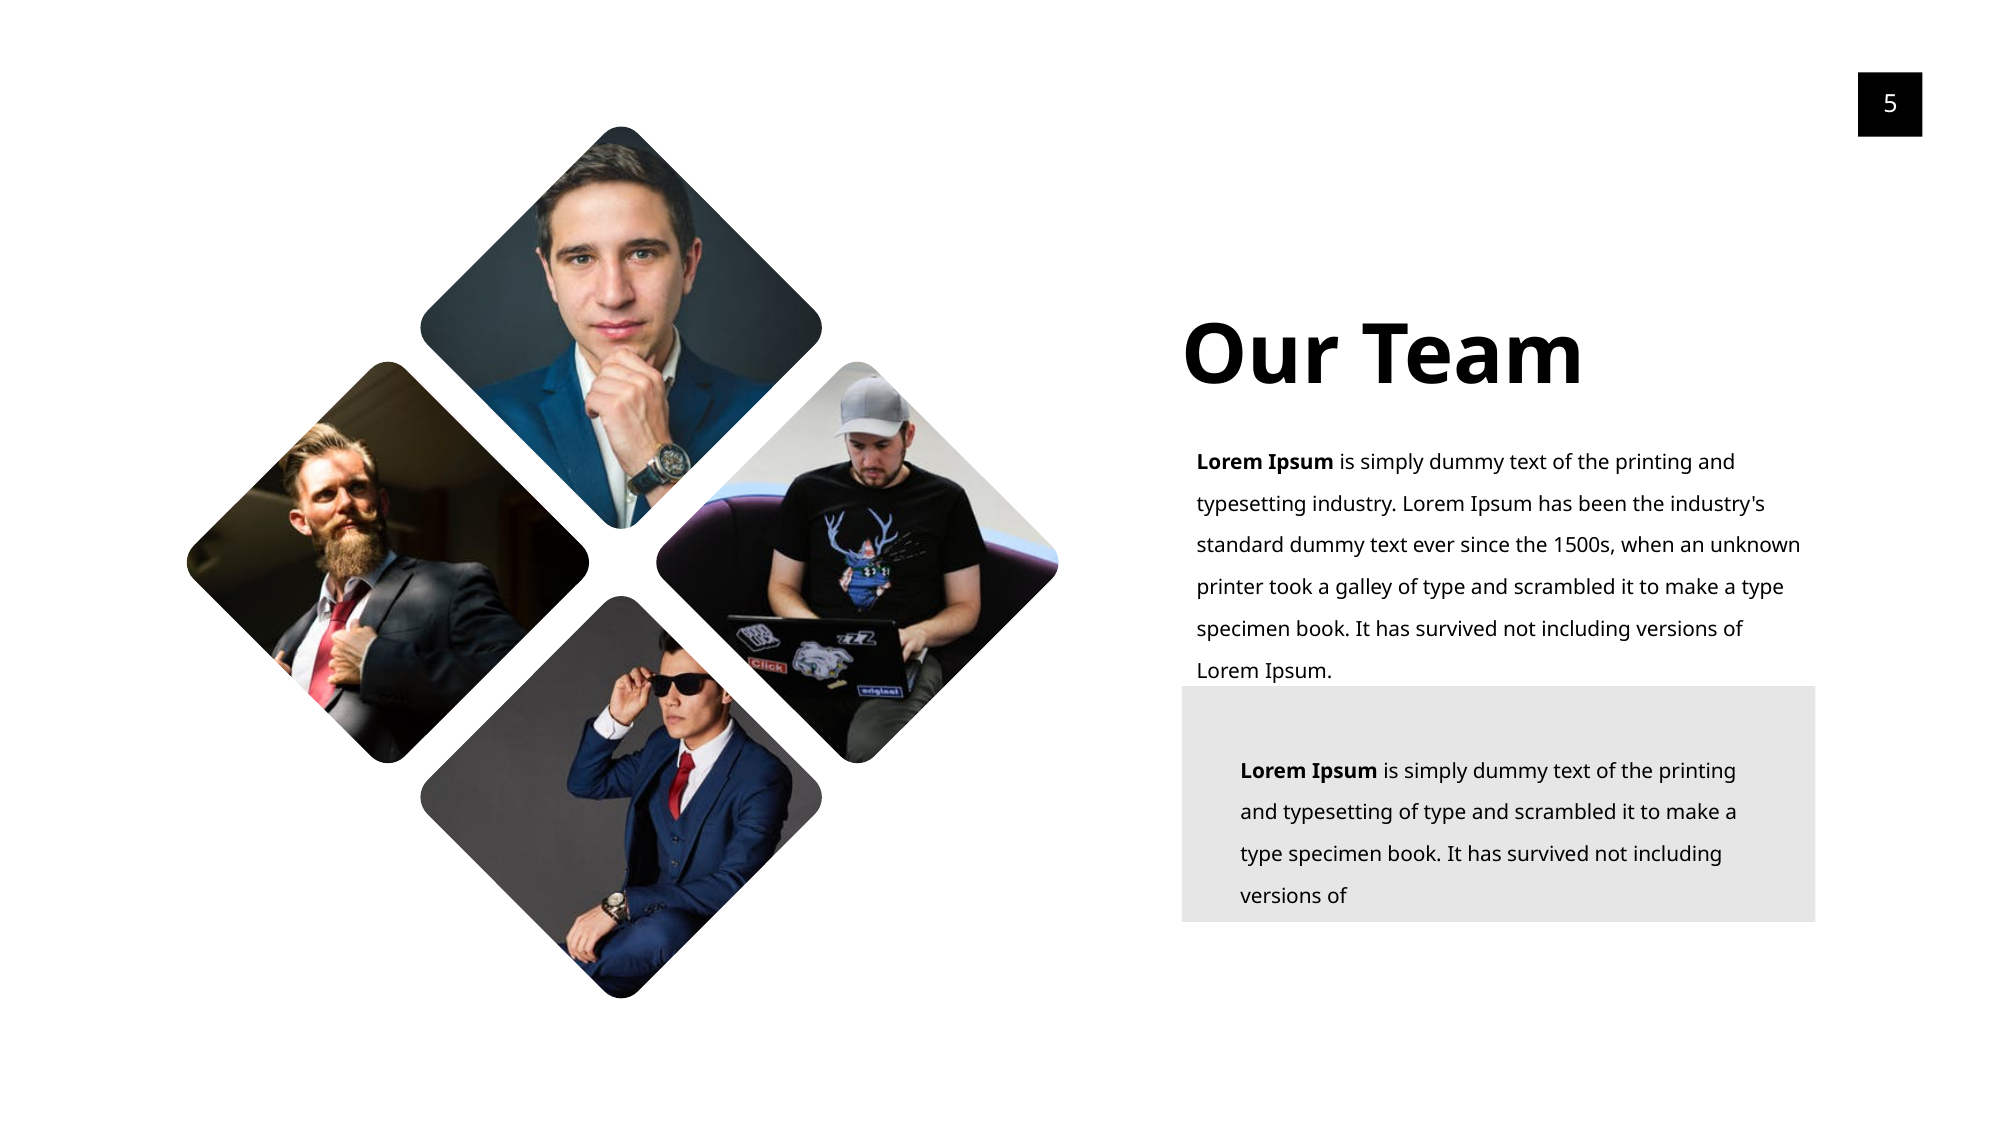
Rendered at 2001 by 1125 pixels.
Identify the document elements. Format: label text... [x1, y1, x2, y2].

text_box Lorem Ipsum is simply dummy text of the printing and typesetting of type and scrambled it to make a type specimen book. It has survived not including versions of [1225, 733, 1772, 915]
text_box [1181, 685, 1817, 923]
text_box Lorem Ipsum is simply dummy text of the printing and typesetting industry. Lorem Ipsum has been the industry's standard dummy text ever since the 1500s, when an unknown printer took a galley of type and scrambled it to make a type specimen book. It has survived not including versions of Lorem Ipsum. [1181, 424, 1816, 685]
picture [186, 126, 1059, 999]
text_box Our Team [1166, 292, 1601, 408]
slide_number 5 [1854, 78, 1927, 130]
